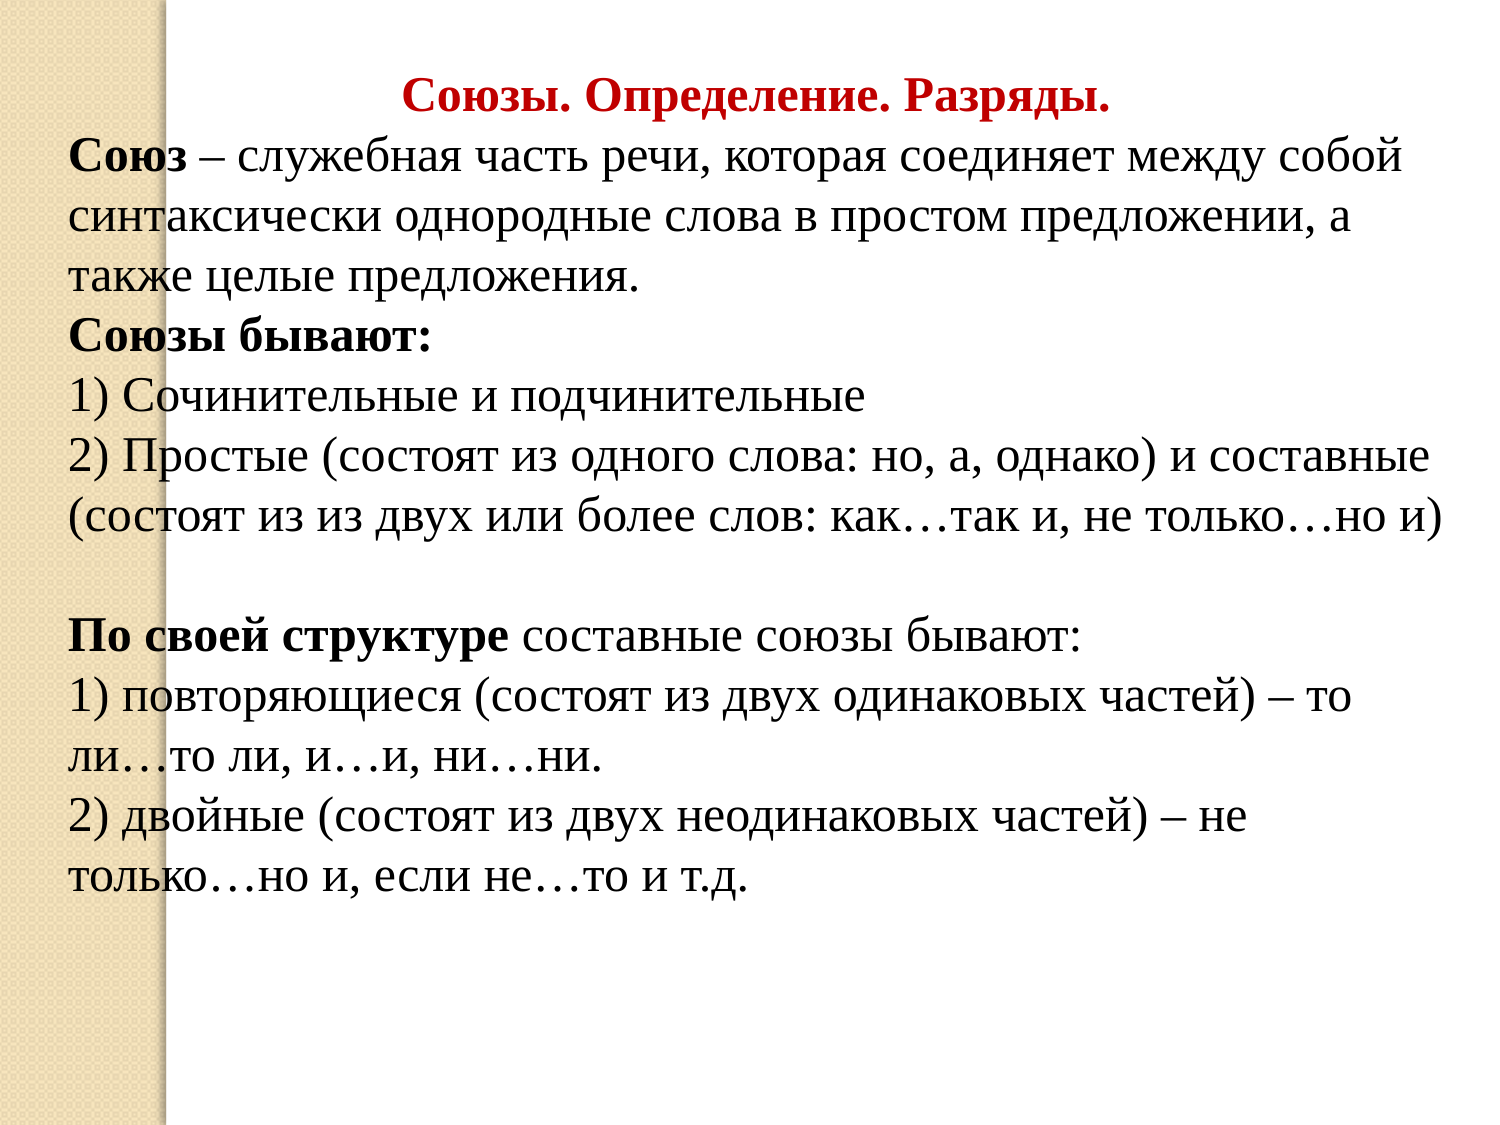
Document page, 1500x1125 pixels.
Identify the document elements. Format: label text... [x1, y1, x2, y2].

text_box Союзы. Определение. Разряды. Союз – служебная часть речи, которая соединяет между собой синтаксически однородные слова в простом предложении, а также целые предложения. Союзы бывают: 1) Сочинительные и подчинительные 2) Простые (состоят из одного слова: но, а, однако) и составные (состоят из из двух или более слов: как…так и, не только…но и) По своей структуре составные союзы бывают: 1) повторяющиеся (состоят из двух одинаковых частей) – то ли…то ли, и…и, ни…ни. 2) двойные (состоят из двух неодинаковых частей) – не только…но и, если не…то и т.д. [53, 54, 1459, 955]
